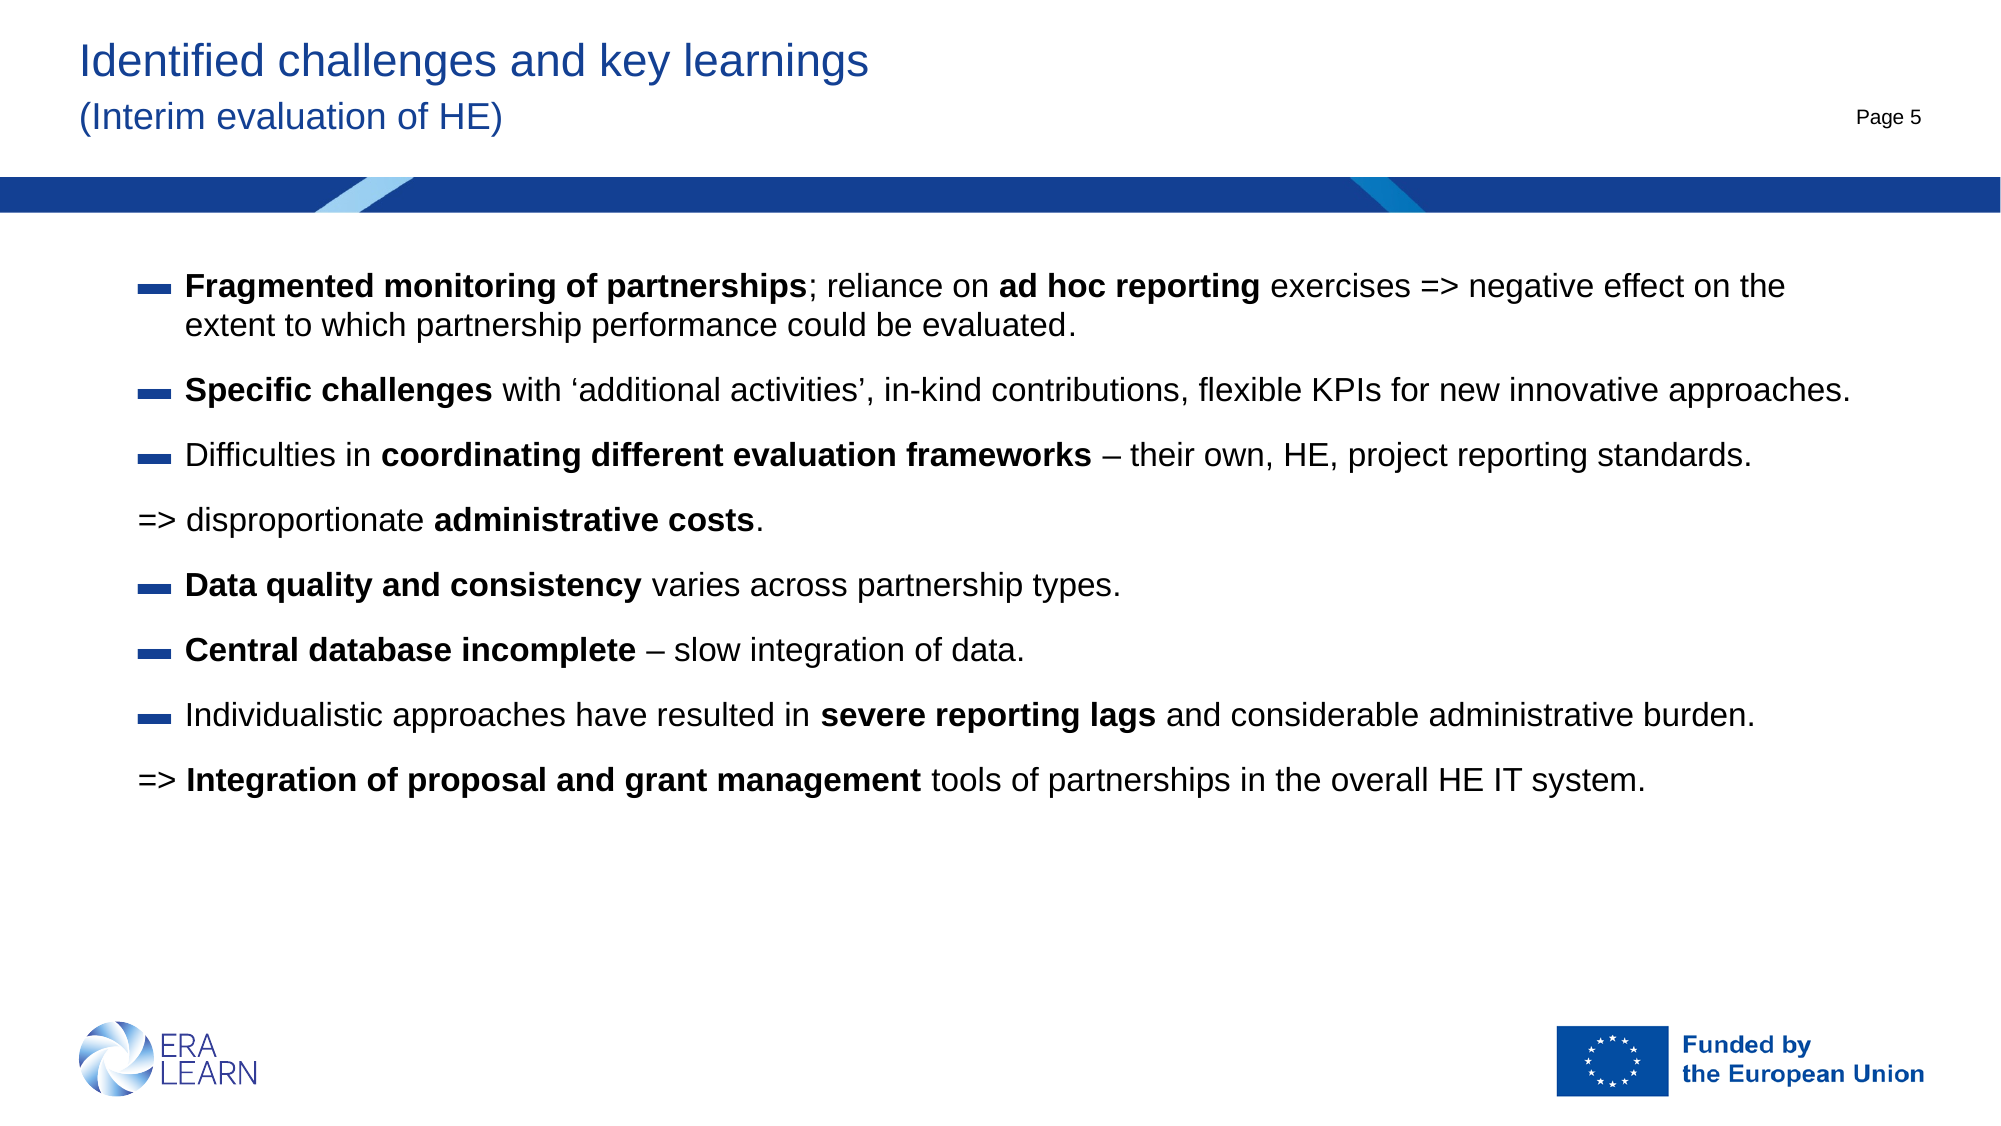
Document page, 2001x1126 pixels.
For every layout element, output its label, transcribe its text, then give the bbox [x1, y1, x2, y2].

list Fragmented monitoring of partnerships; reliance on ad hoc reporting exercises => negative effect on the extent to which partnership performance could be evaluated. Specific challenges with ‘additional activities’, in-kind contributions, flexible KPIs for new innovative approaches. Difficulties in coordinating different evaluation frameworks – their own, HE, project reporting standards. => disproportionate administrative costs. Data quality and consistency varies across partnership types. Central database incomplete – slow integration of data. Individualistic approaches have resulted in severe reporting lags and considerable administrative burden. => Integration of proposal and grant management tools of partnerships in the overall HE IT system. [78, 263, 1877, 1036]
picture [1543, 1021, 1944, 1101]
slide_number Page 5 [1763, 103, 1922, 127]
title Identified challenges and key learnings (Interim evaluation of HE) [78, 42, 1764, 138]
picture [0, 177, 2001, 213]
